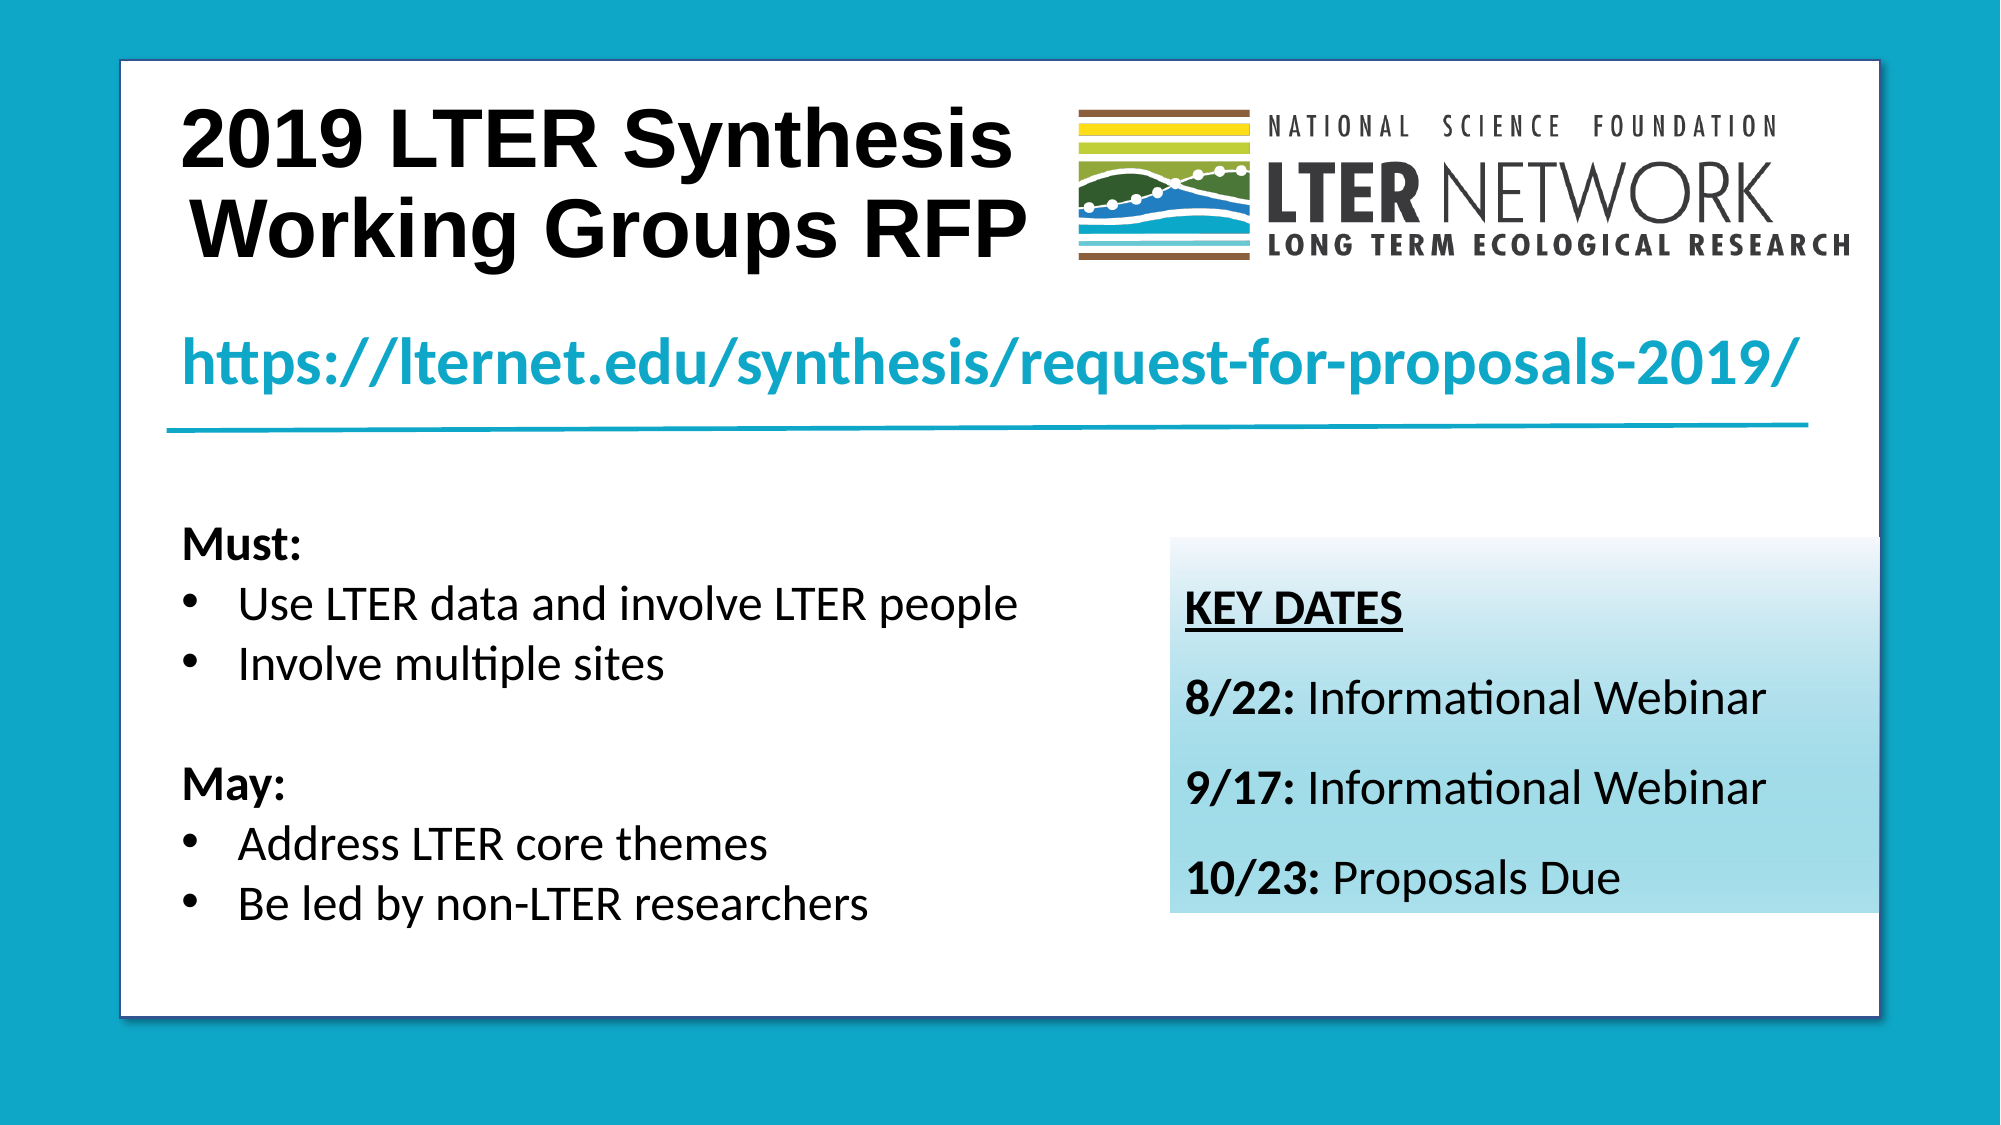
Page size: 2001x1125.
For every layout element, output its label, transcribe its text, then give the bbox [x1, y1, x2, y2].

text_box [119, 59, 1881, 1019]
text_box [166, 424, 1809, 431]
text_box https://lternet.edu/synthesis/request-for-proposals-2019/ [166, 311, 1850, 451]
title 2019 LTER Synthesis Working Groups RFP [102, 73, 1117, 298]
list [1077, 108, 1850, 261]
text_box Must: Use LTER data and involve LTER people Involve multiple sites May: Address LTER core themes Be led by non-LTER researchers [166, 502, 1078, 938]
text_box KEY DATES 8/22: Informational Webinar 9/17: Informational Webinar 10/23: Proposals Due [1170, 537, 1880, 913]
